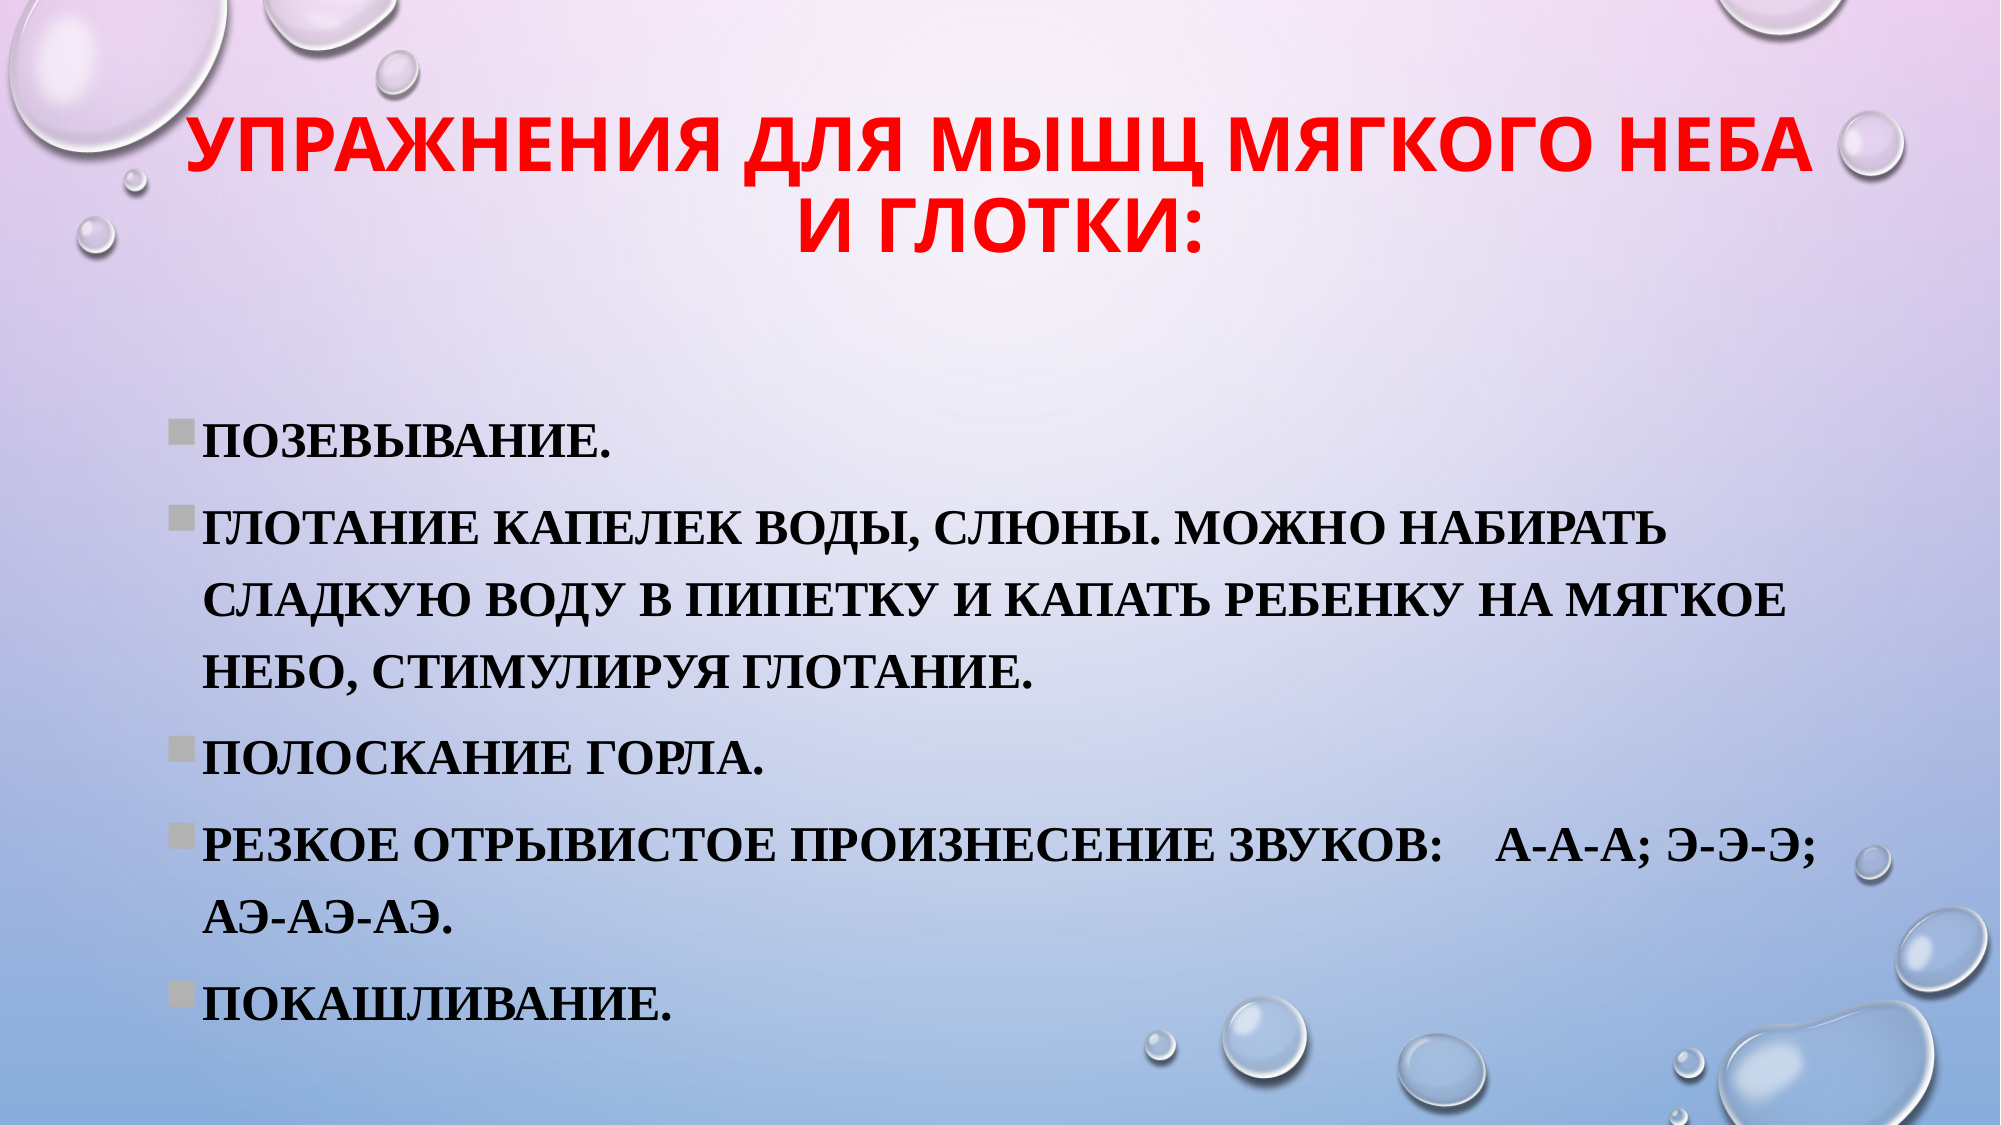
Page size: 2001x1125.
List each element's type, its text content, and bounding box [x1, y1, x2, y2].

list Позевывание. Глотание капелек воды, слюны. Можно набирать сладкую воду в пипетку и капать ребенку на мягкое небо, стимулируя глотание. Полоскание горла. Резкое отрывистое произнесение звуков: а-а-а; э-э-э; аэ-аэ-аэ. Покашливание. [149, 388, 1850, 1077]
picture [0, 0, 2000, 1125]
title Упражнения для мышц мягкого неба и глотки: [149, 101, 1851, 364]
